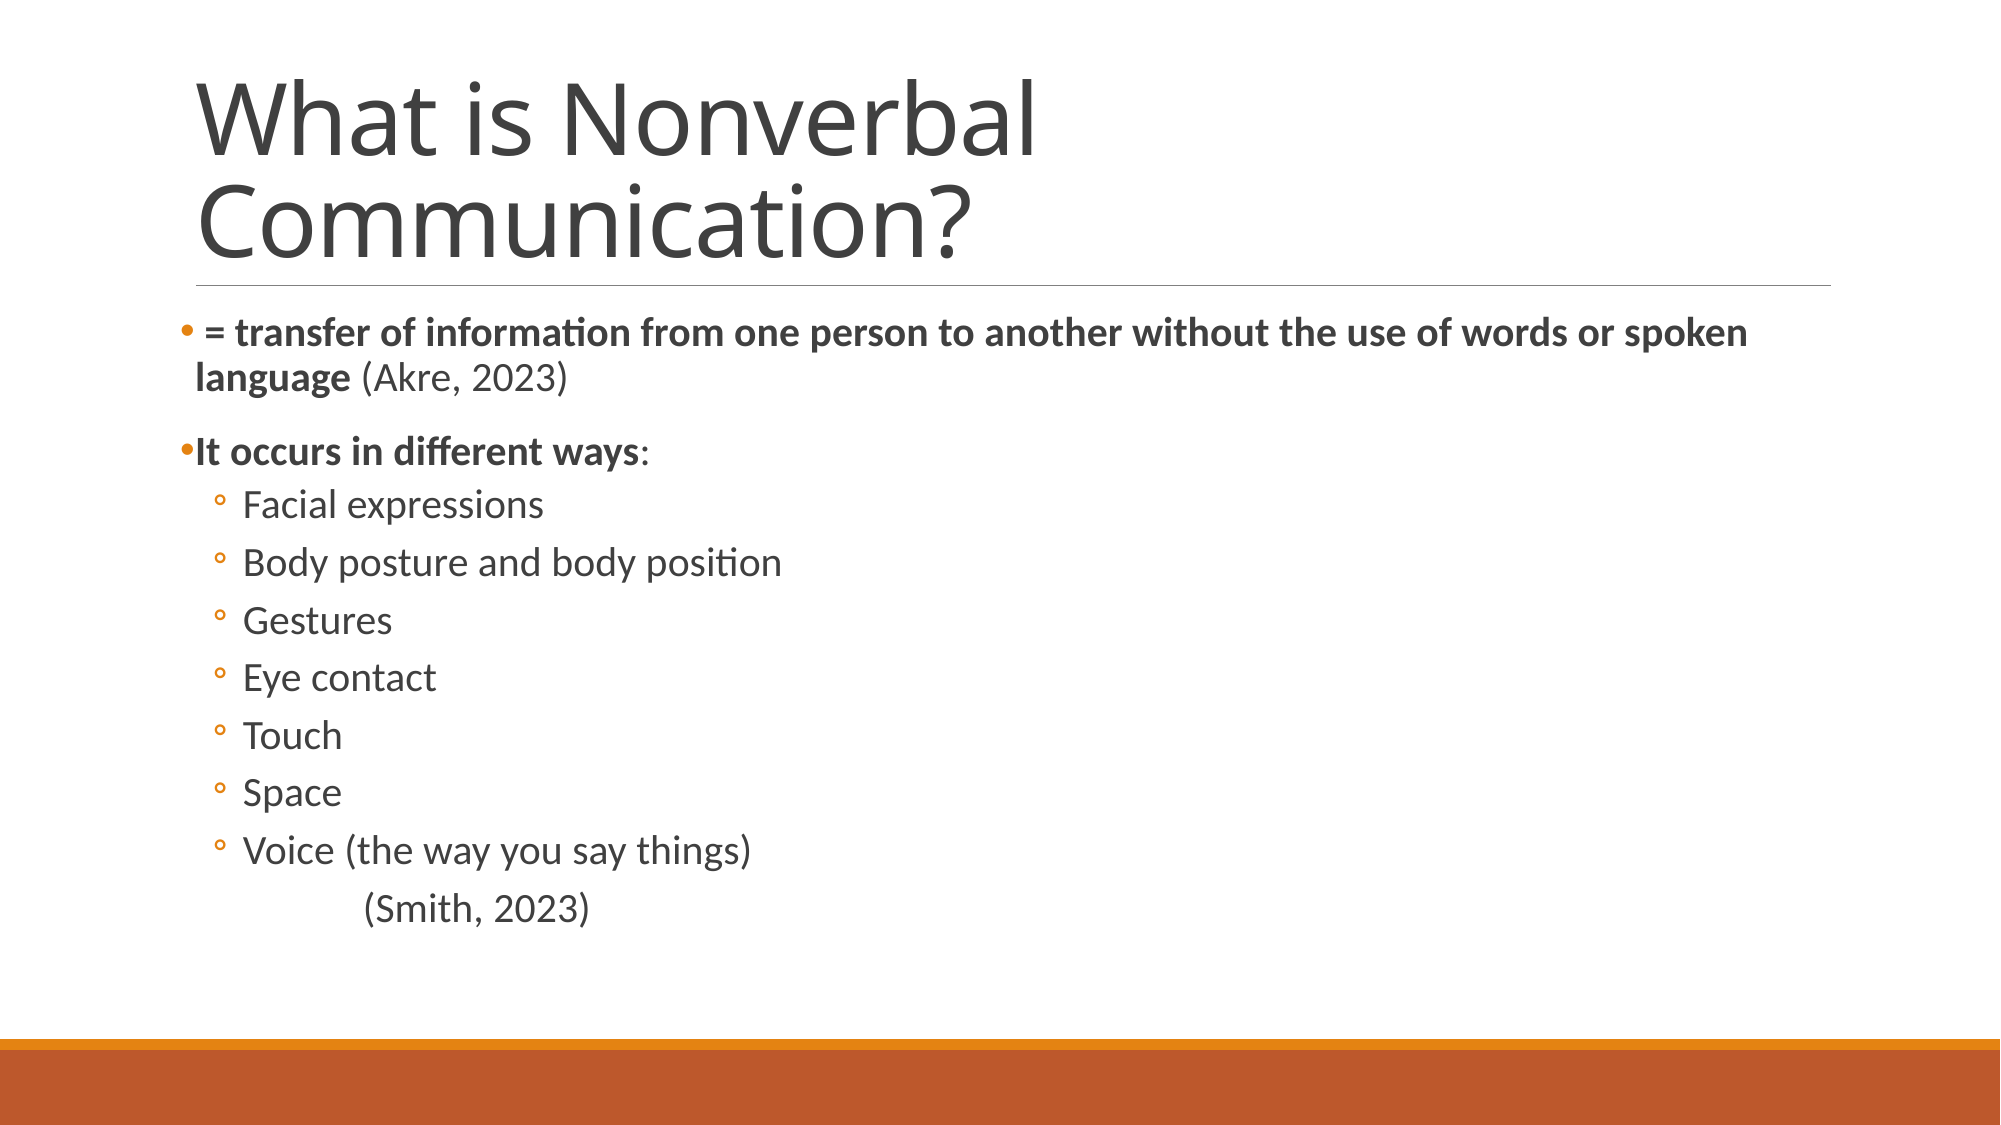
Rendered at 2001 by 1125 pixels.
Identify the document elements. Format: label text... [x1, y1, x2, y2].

title What is Nonverbal Communication? [180, 47, 1830, 285]
list = transfer of information from one person to another without the use of words or spoken language (Akre, 2023) It occurs in different ways: Facial expressions Body posture and body position Gestures Eye contact Touch Space Voice (the way you say things) (Smith, 2023) [180, 302, 1830, 963]
